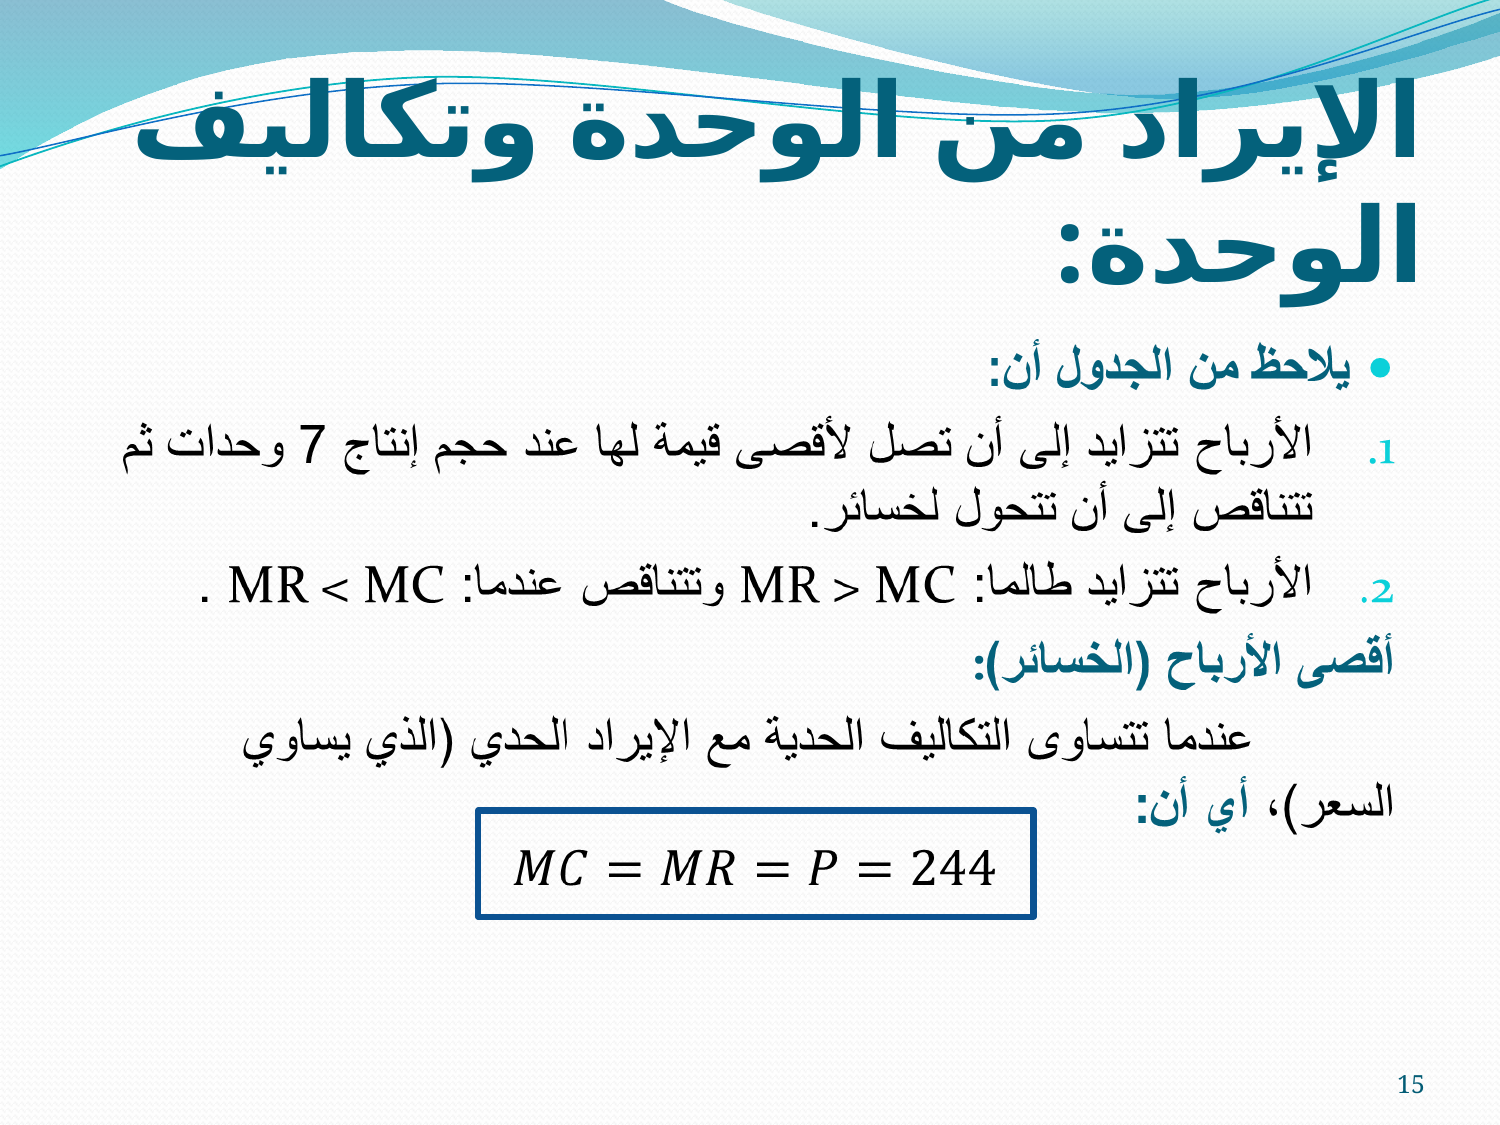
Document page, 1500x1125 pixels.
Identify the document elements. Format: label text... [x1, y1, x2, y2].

text_box [476, 808, 1036, 919]
list [75, 317, 1425, 1038]
slide_number 15 [1299, 1042, 1425, 1103]
title الإيراد من الوحدة وتكاليف الوحدة: [75, 115, 1425, 303]
